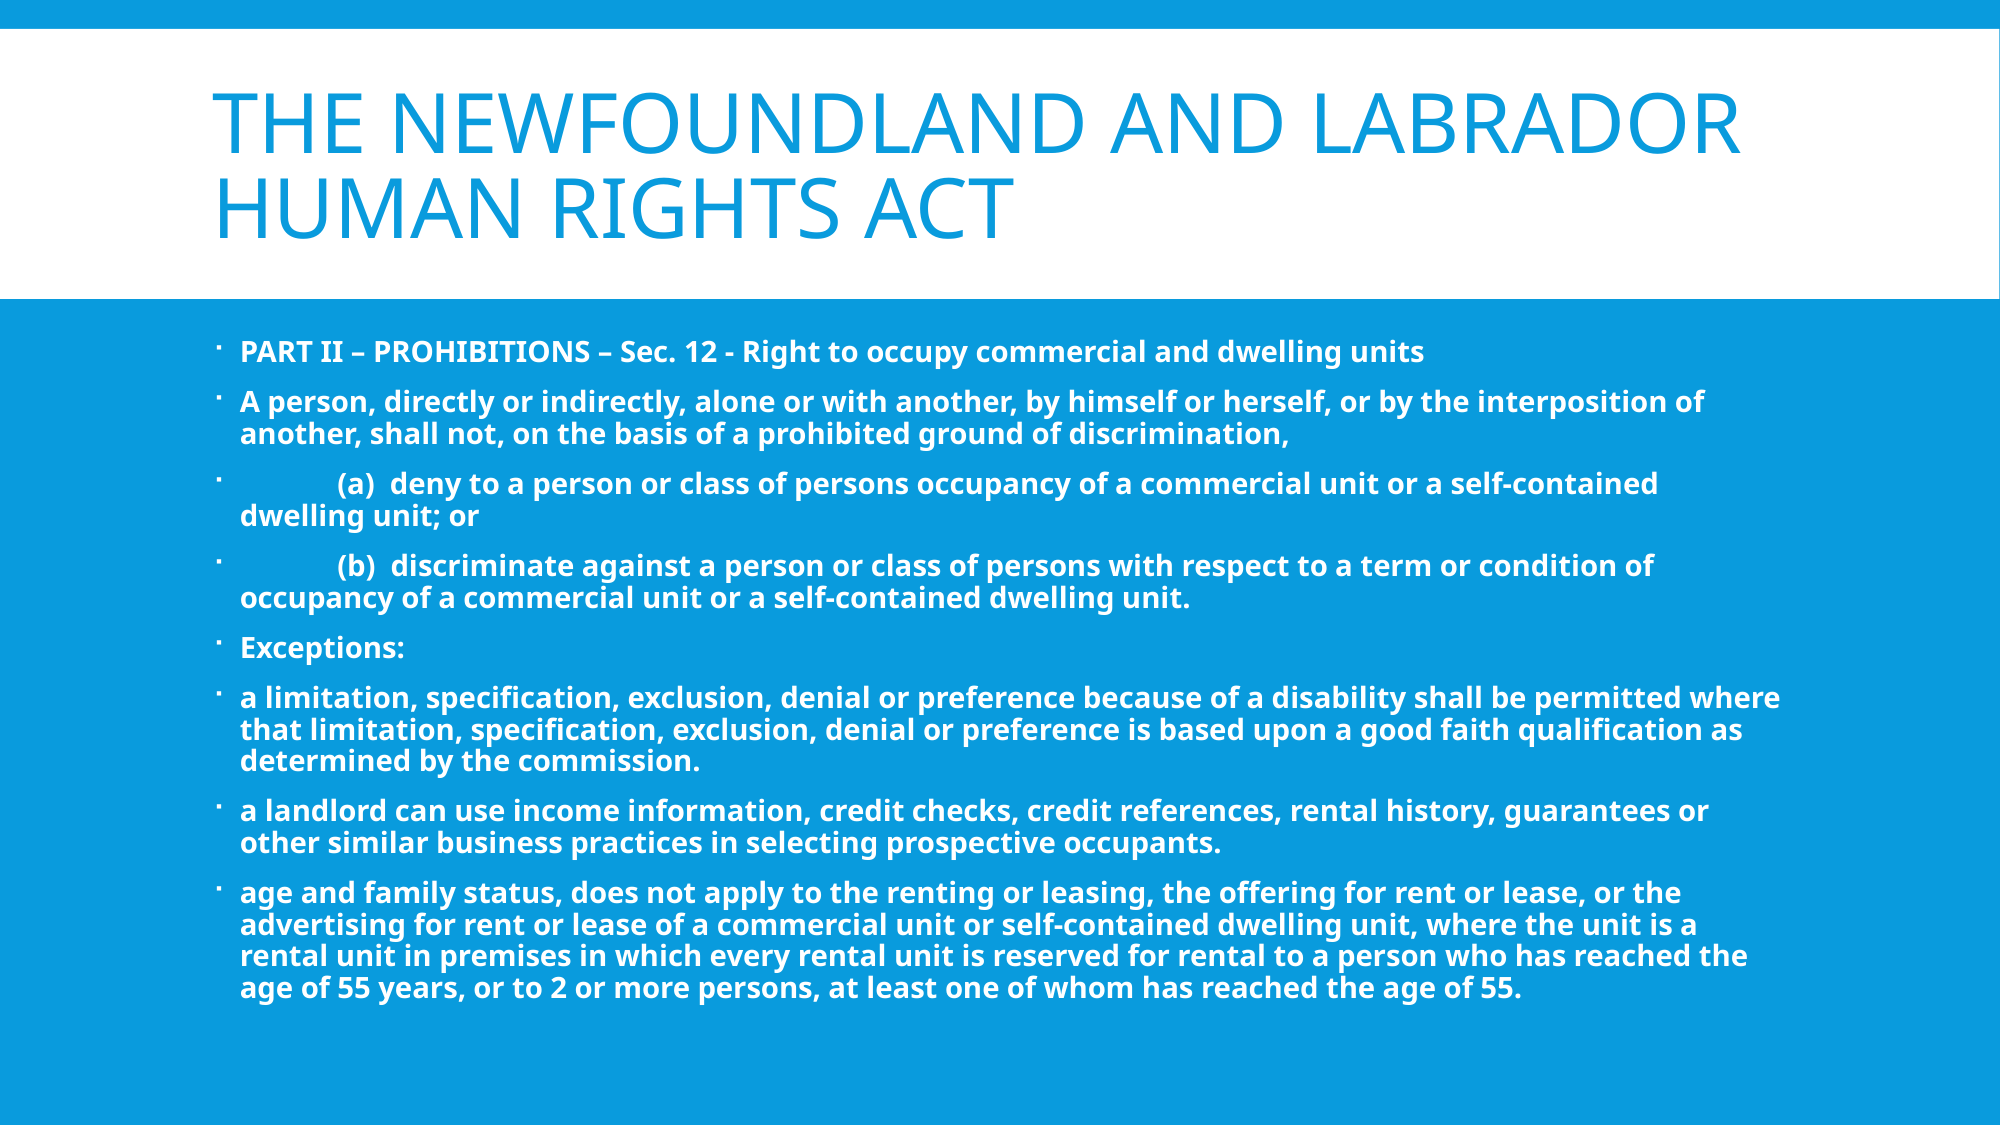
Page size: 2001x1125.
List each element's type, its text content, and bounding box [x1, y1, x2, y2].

title The Newfoundland and Labrador Human Rights Act [197, 46, 1803, 295]
list PART II – PROHIBITIONS – Sec. 12 - Right to occupy commercial and dwelling units A person, directly or indirectly, alone or with another, by himself or herself, or by the interposition of another, shall not, on the basis of a prohibited ground of discrimination, (a) deny to a person or class of persons occupancy of a commercial unit or a self-contained dwelling unit; or (b) discriminate against a person or class of persons with respect to a term or condition of occupancy of a commercial unit or a self-contained dwelling unit. Exceptions: a limitation, specification, exclusion, denial or preference because of a disability shall be permitted where that limitation, specification, exclusion, denial or preference is based upon a good faith qualification as determined by the commission. a landlord can use income information, credit checks, credit references, rental history, guarantees or other similar business practices in selecting prospective occupants. age and family status, does not apply to the renting or leasing, the offering for rent or lease, or the advertising for rent or lease of a commercial unit or self-contained dwelling unit, where the unit is a rental unit in premises in which every rental unit is reserved for rental to a person who has reached the age of 55 years, or to 2 or more persons, at least one of whom has reached the age of 55. [197, 329, 1803, 1020]
